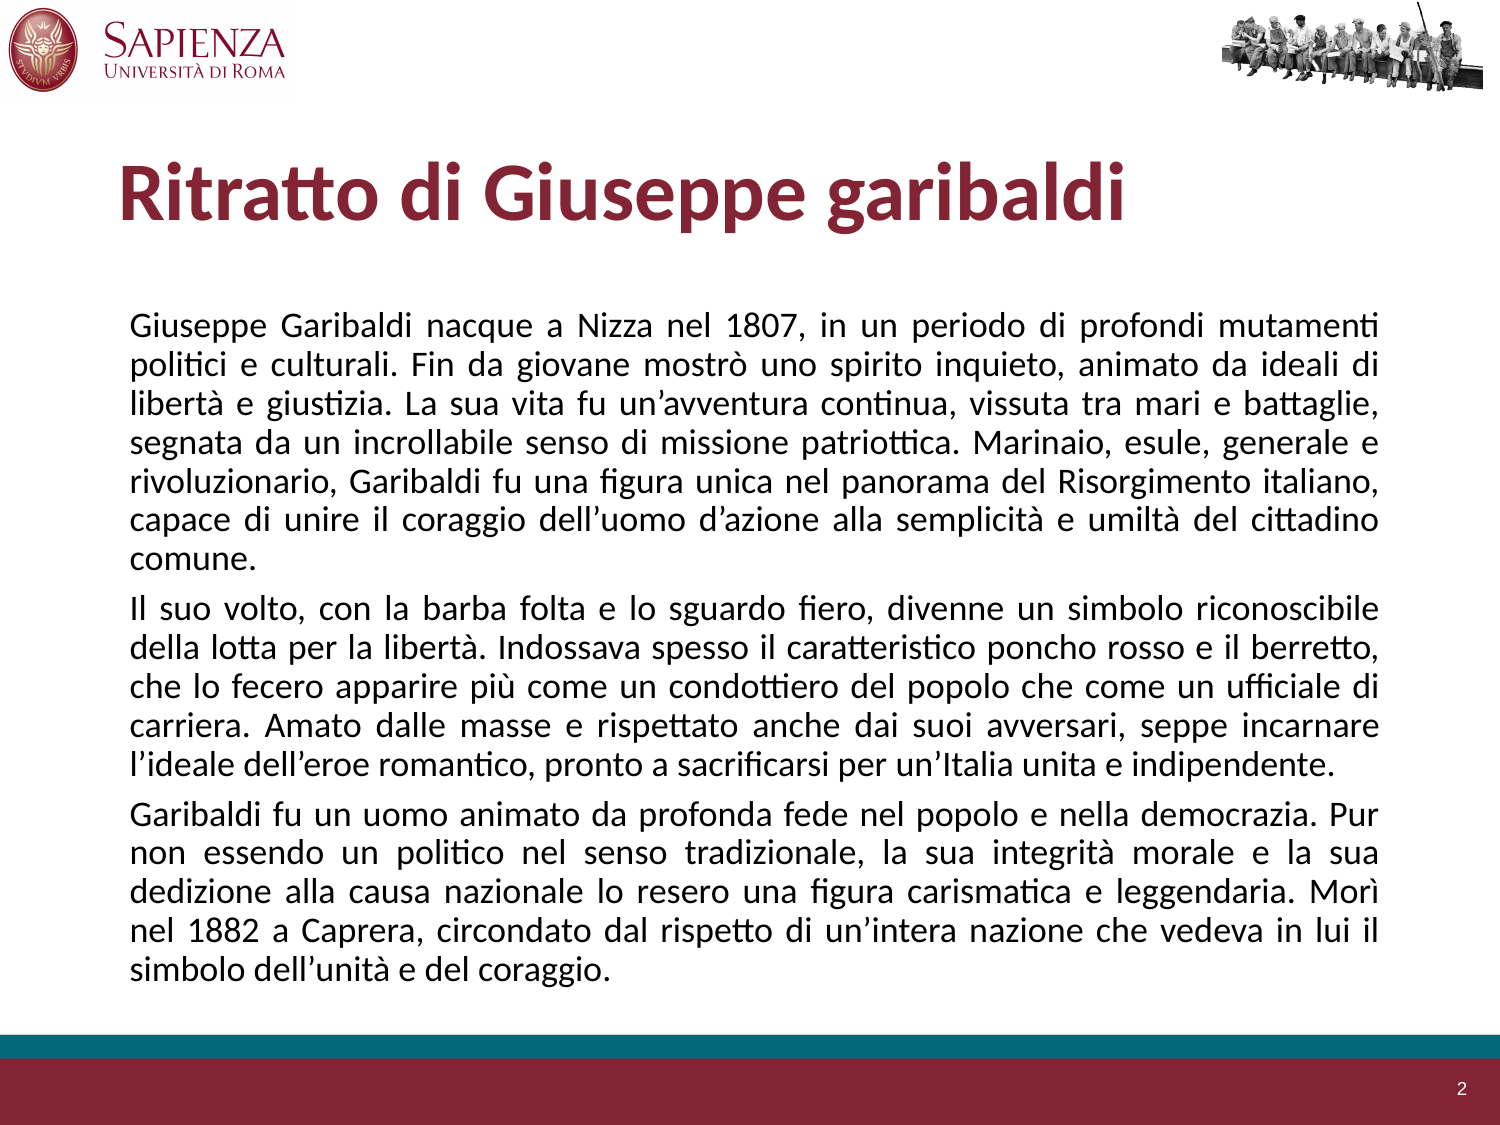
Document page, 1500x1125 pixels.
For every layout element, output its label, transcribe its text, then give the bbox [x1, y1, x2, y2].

list Giuseppe Garibaldi nacque a Nizza nel 1807, in un periodo di profondi mutamenti politici e culturali. Fin da giovane mostrò uno spirito inquieto, animato da ideali di libertà e giustizia. La sua vita fu un’avventura continua, vissuta tra mari e battaglie, segnata da un incrollabile senso di missione patriottica. Marinaio, esule, generale e rivoluzionario, Garibaldi fu una figura unica nel panorama del Risorgimento italiano, capace di unire il coraggio dell’uomo d’azione alla semplicità e umiltà del cittadino comune. Il suo volto, con la barba folta e lo sguardo fiero, divenne un simbolo riconoscibile della lotta per la libertà. Indossava spesso il caratteristico poncho rosso e il berretto, che lo fecero apparire più come un condottiero del popolo che come un ufficiale di carriera. Amato dalle masse e rispettato anche dai suoi avversari, seppe incarnare l’ideale dell’eroe romantico, pronto a sacrificarsi per un’Italia unita e indipendente. Garibaldi fu un uomo animato da profonda fede nel popolo e nella democrazia. Pur non essendo un politico nel senso tradizionale, la sua integrità morale e la sua dedizione alla causa nazionale lo resero una figura carismatica e leggendaria. Morì nel 1882 a Caprera, circondato dal rispetto di un’intera nazione che vedeva in lui il simbolo dell’unità e del coraggio. [103, 299, 1397, 1014]
picture [0, 0, 290, 104]
title Ritratto di Giuseppe garibaldi [103, 85, 1397, 299]
slide_number 2 [1144, 1057, 1483, 1118]
picture [1222, 1, 1483, 92]
